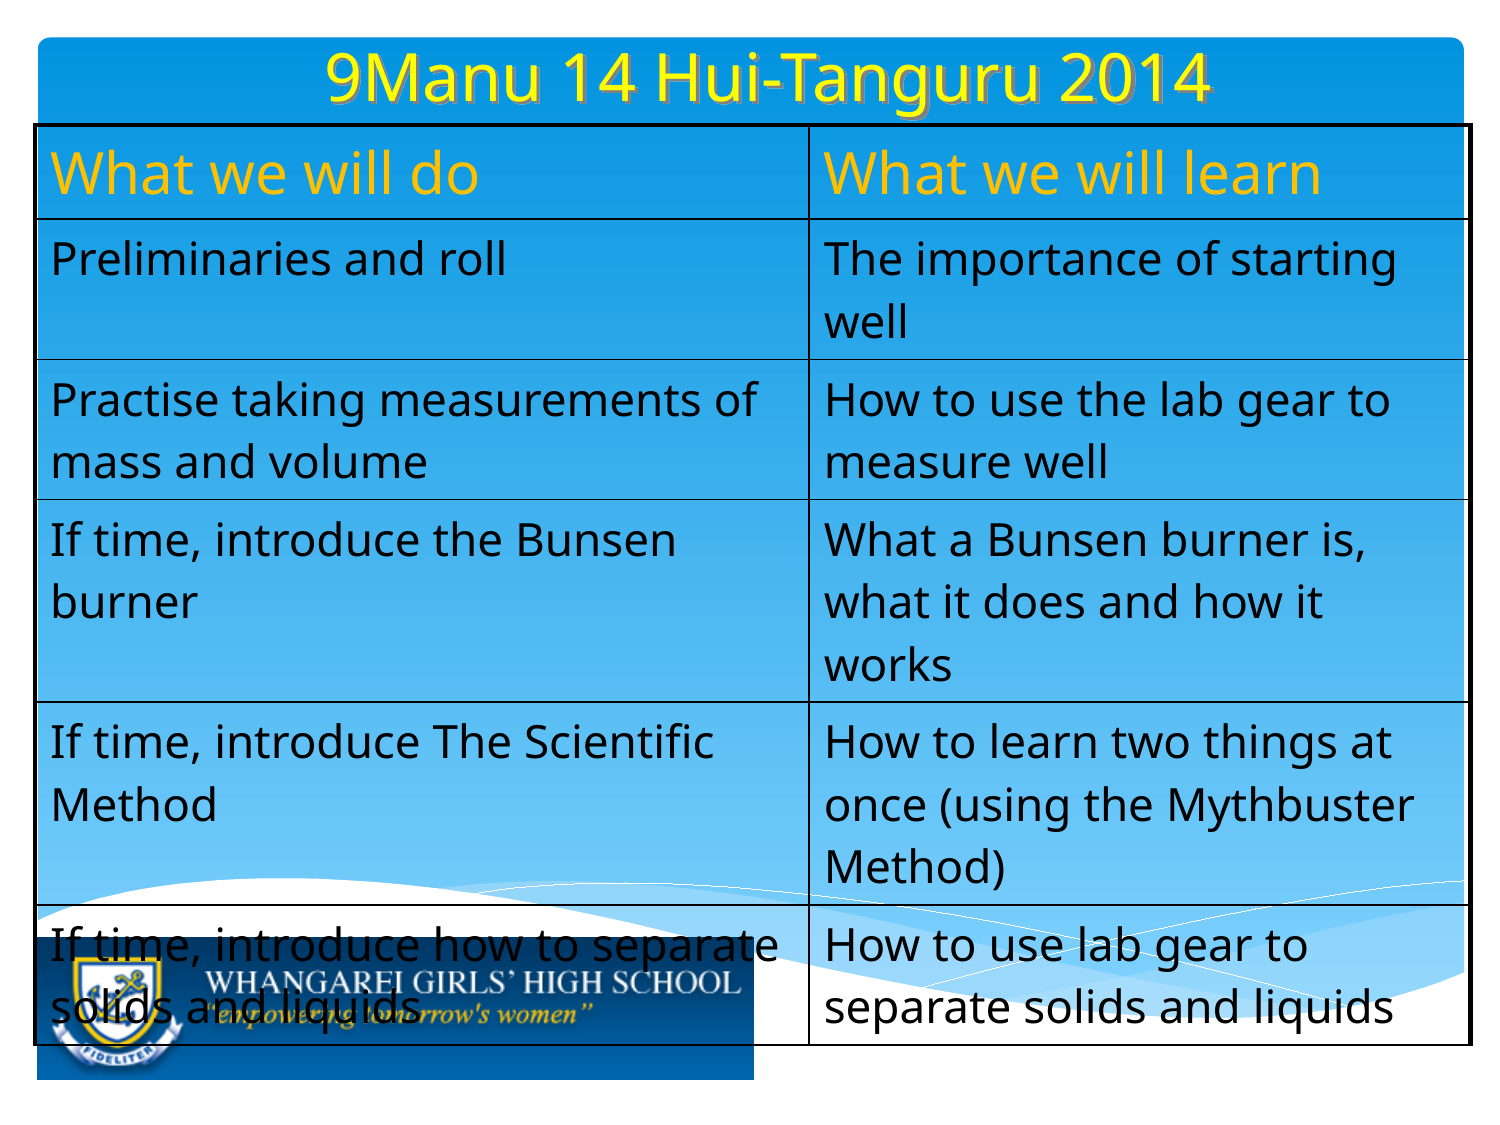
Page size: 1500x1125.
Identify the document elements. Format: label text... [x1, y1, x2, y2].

table_cell How to learn two things at once (using the Mythbuster Method) [810, 703, 1468, 904]
text_box 9Manu 14 Hui-Tanguru 2014 [162, 24, 1375, 123]
table_cell The importance of starting well [810, 220, 1468, 359]
table_cell How to use lab gear to separate solids and liquids [810, 906, 1468, 1044]
table_header What we will learn [810, 127, 1468, 218]
picture [37, 937, 754, 1080]
table_cell What a Bunsen burner is, what it does and how it works [810, 500, 1468, 701]
table_cell Practise taking measurements of mass and volume [37, 360, 808, 499]
table_cell Preliminaries and roll [37, 220, 808, 359]
table_cell If time, introduce The Scientific Method [37, 703, 808, 904]
table_cell How to use the lab gear to measure well [810, 360, 1468, 499]
table_cell If time, introduce how to separate solids and liquids [37, 906, 808, 1044]
table_header What we will do [37, 127, 808, 218]
table_cell If time, introduce the Bunsen burner [37, 500, 808, 701]
